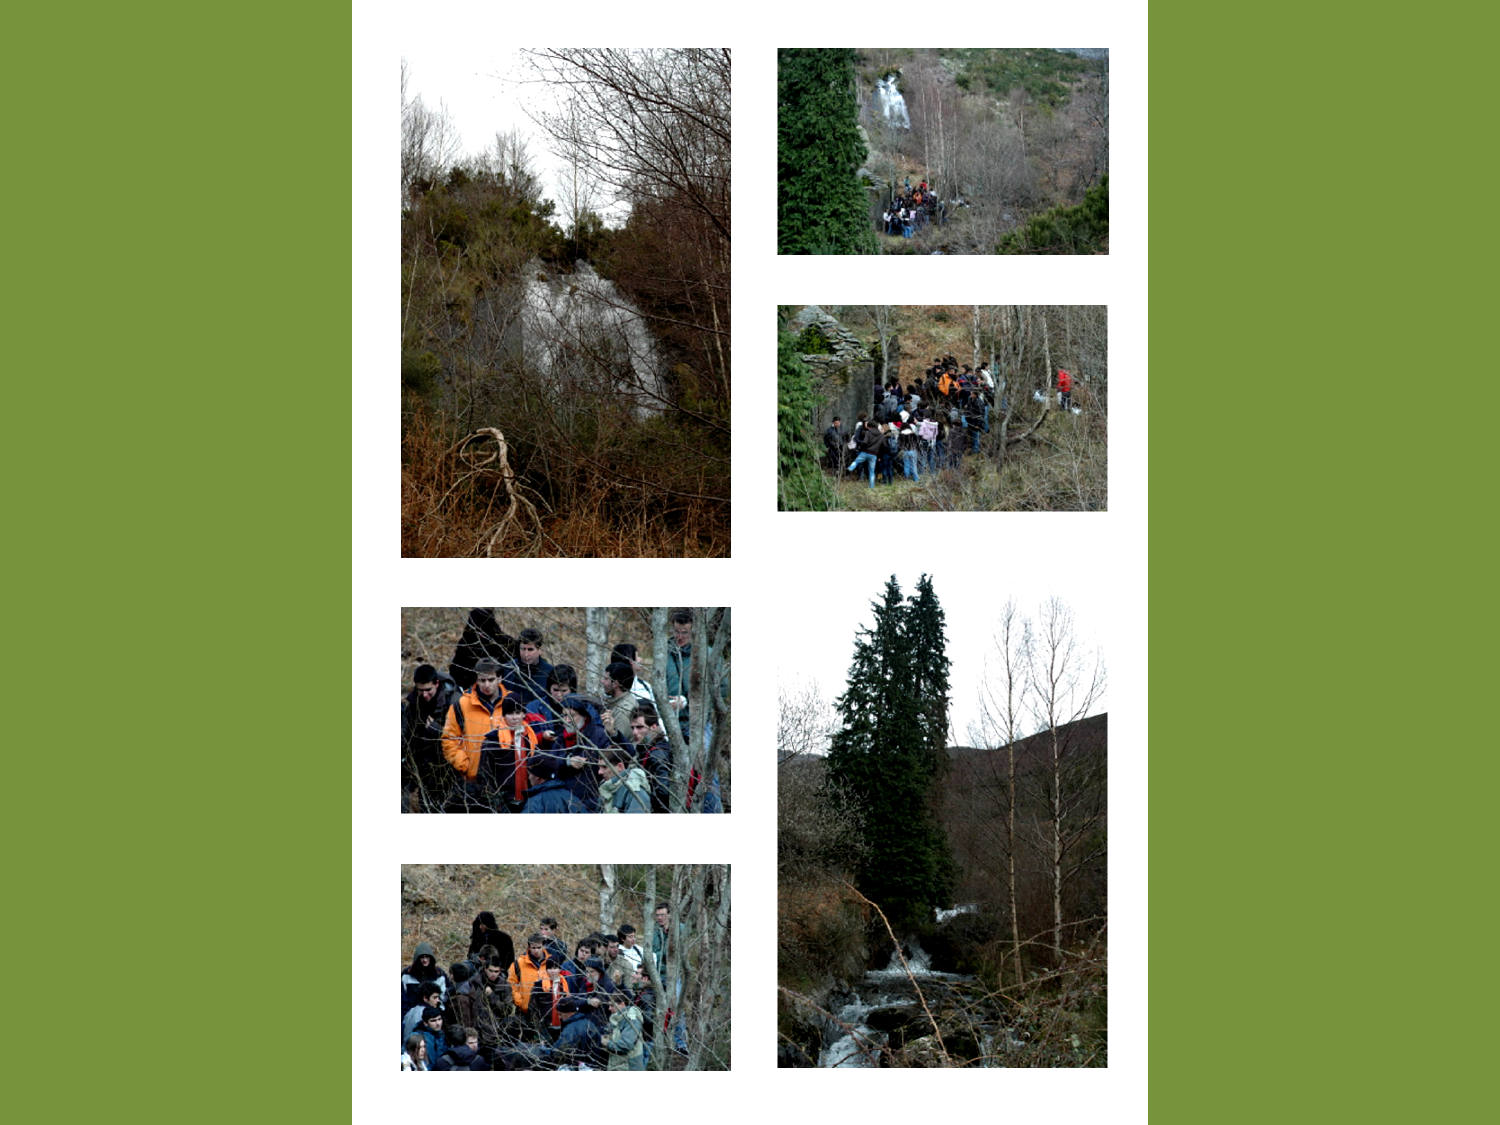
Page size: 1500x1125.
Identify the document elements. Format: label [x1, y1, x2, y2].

picture [352, 0, 1148, 1125]
